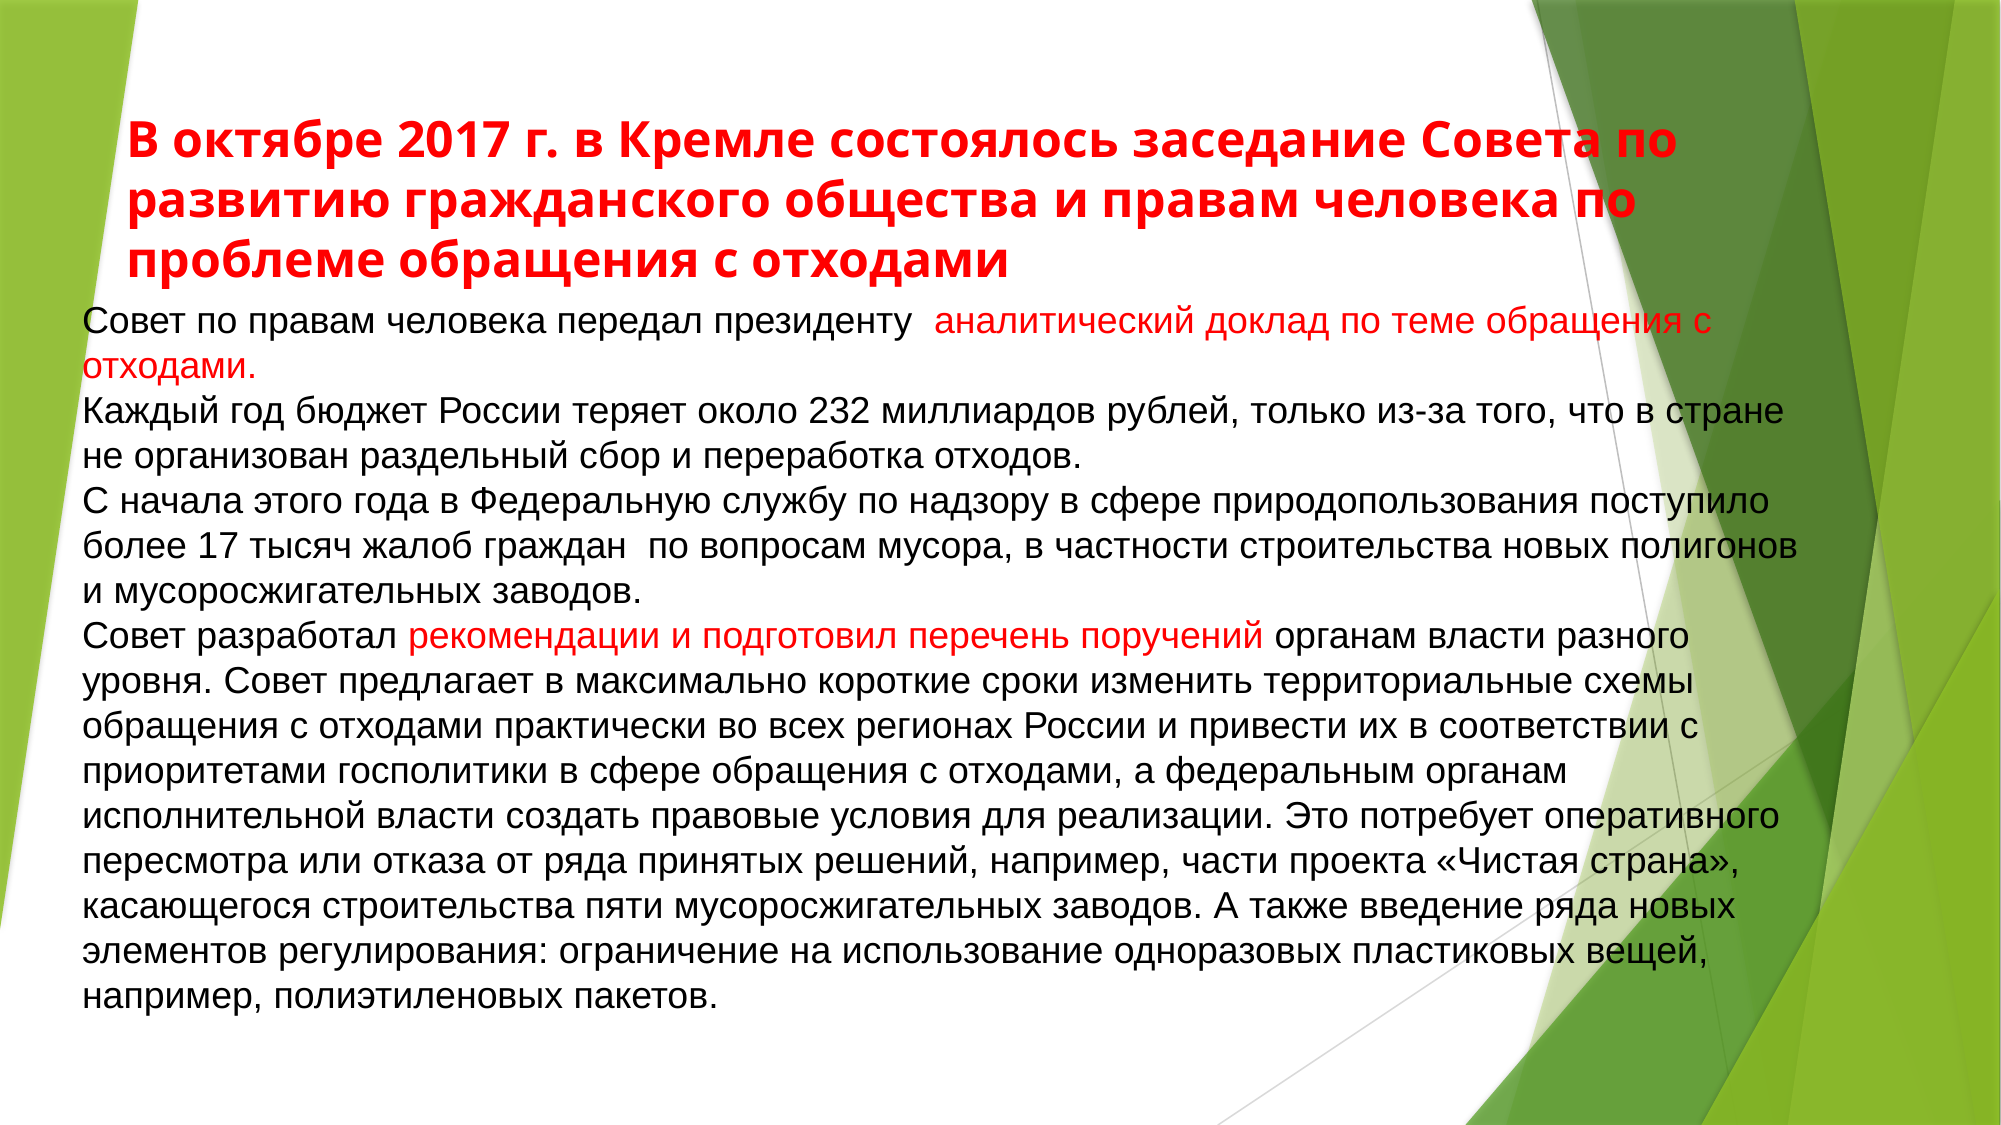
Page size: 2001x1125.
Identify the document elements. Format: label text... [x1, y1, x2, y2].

text_box Совет по правам человека передал президенту аналитический доклад по теме обращения с отходами. Каждый год бюджет России теряет около 232 миллиардов рублей, только из-за того, что в стране не организован раздельный сбор и переработка отходов. С начала этого года в Федеральную службу по надзору в сфере природопользования поступило более 17 тысяч жалоб граждан по вопросам мусора, в частности строительства новых полигонов и мусоросжигательных заводов. Совет разработал рекомендации и подготовил перечень поручений органам власти разного уровня. Совет предлагает в максимально короткие сроки изменить территориальные схемы обращения с отходами практически во всех регионах России и привести их в соответствии с приоритетами госполитики в сфере обращения с отходами, а федеральным органам исполнительной власти создать правовые условия для реализации. Это потребует оперативного пересмотра или отказа от ряда принятых решений, например, части проекта «Чистая страна», касающегося строительства пяти мусоросжигательных заводов. А также введение ряда новых элементов регулирования: ограничение на использование одноразовых пластиковых вещей, например, полиэтиленовых пакетов. [67, 288, 1822, 1024]
title В октябре 2017 г. в Кремле состоялось заседание Совета по развитию гражданского общества и правам человека по проблеме обращения с отходами [110, 99, 1901, 317]
